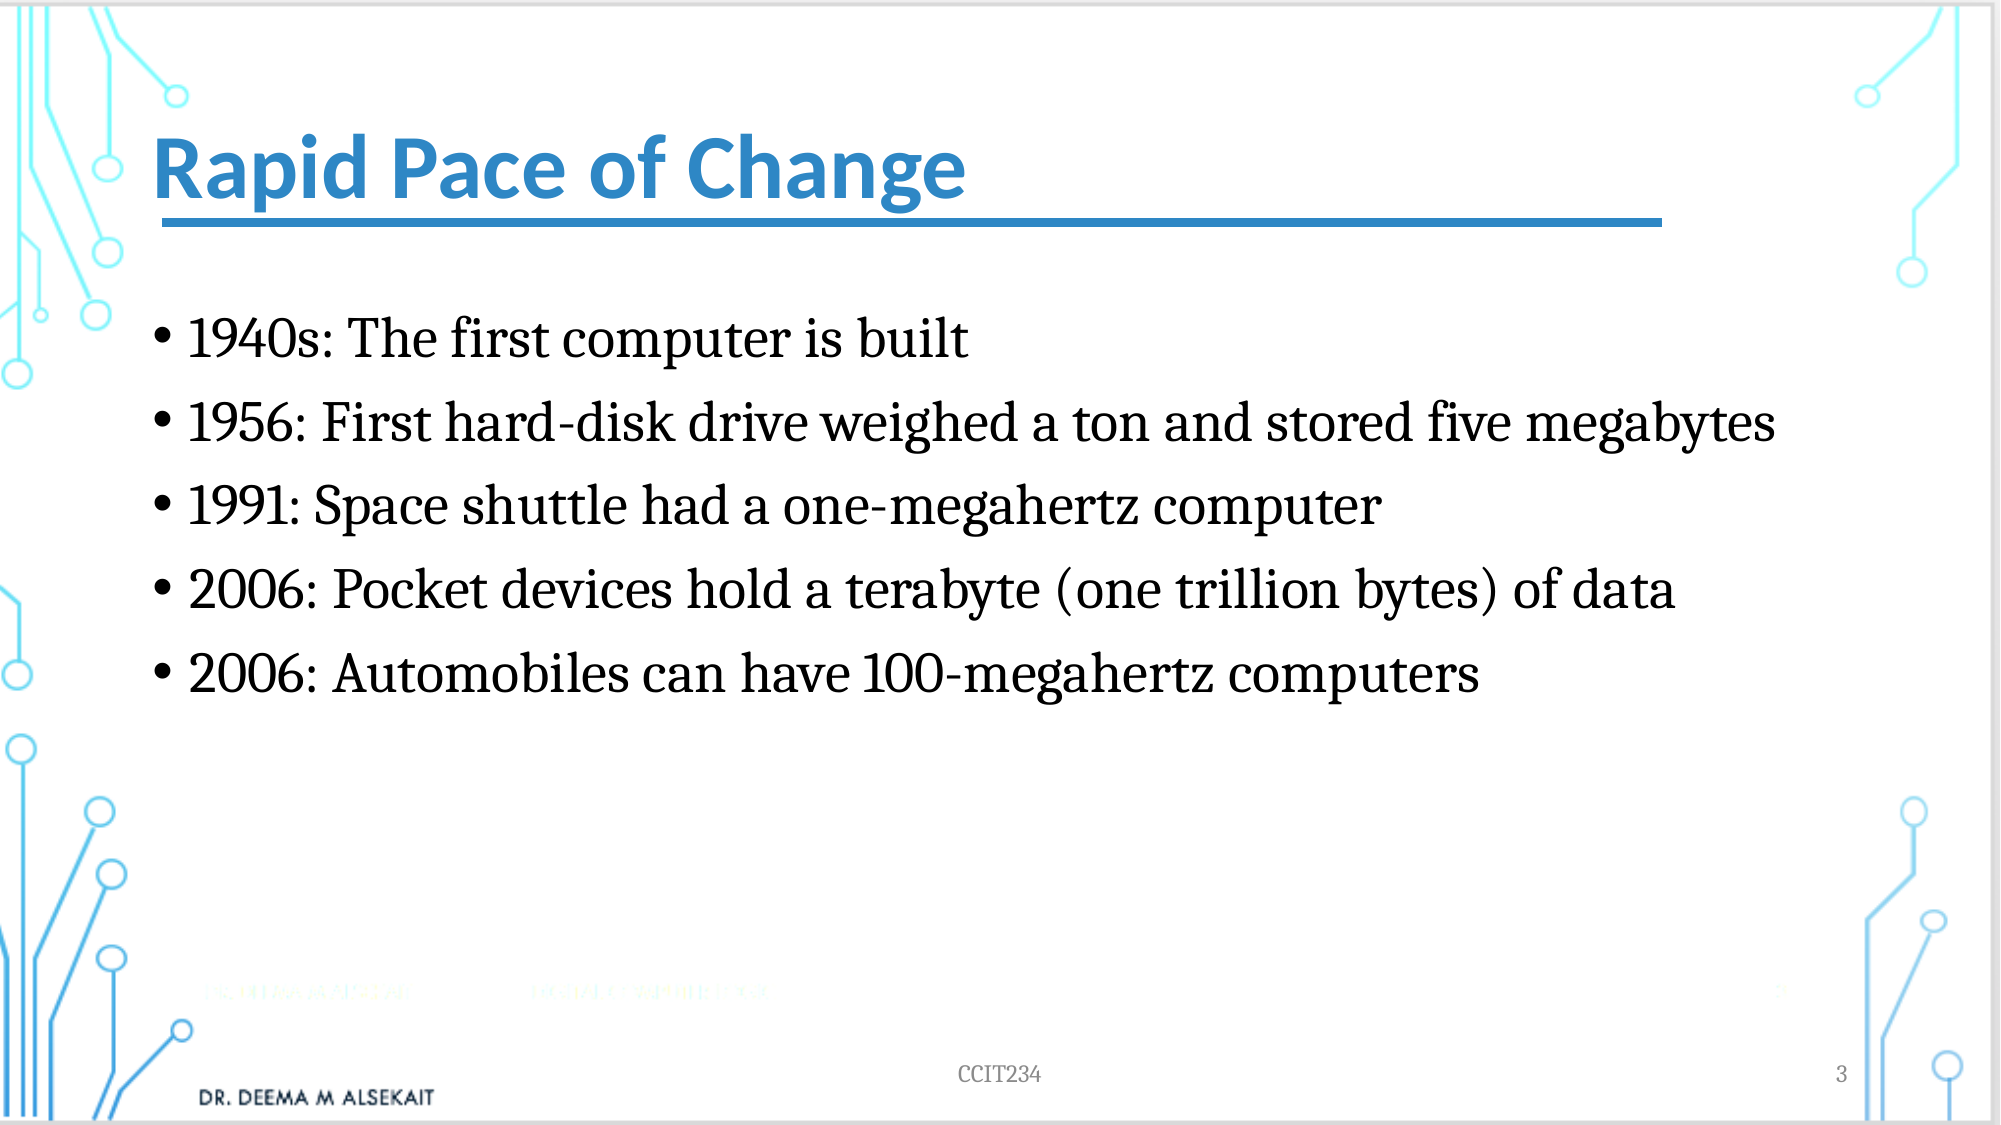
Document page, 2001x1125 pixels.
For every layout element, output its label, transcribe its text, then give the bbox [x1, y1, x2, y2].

picture [0, 0, 2001, 1125]
footer CCIT234 [662, 1042, 1338, 1103]
title Rapid Pace of Change [137, 59, 1863, 278]
slide_number 3 [1412, 1042, 1863, 1103]
list 1940s: The first computer is built 1956: First hard-disk drive weighed a ton and stored five megabytes 1991: Space shuttle had a one-megahertz computer 2006: Pocket devices hold a terabyte (one trillion bytes) of data 2006: Automobiles can have 100-megahertz computers [137, 299, 1863, 1014]
